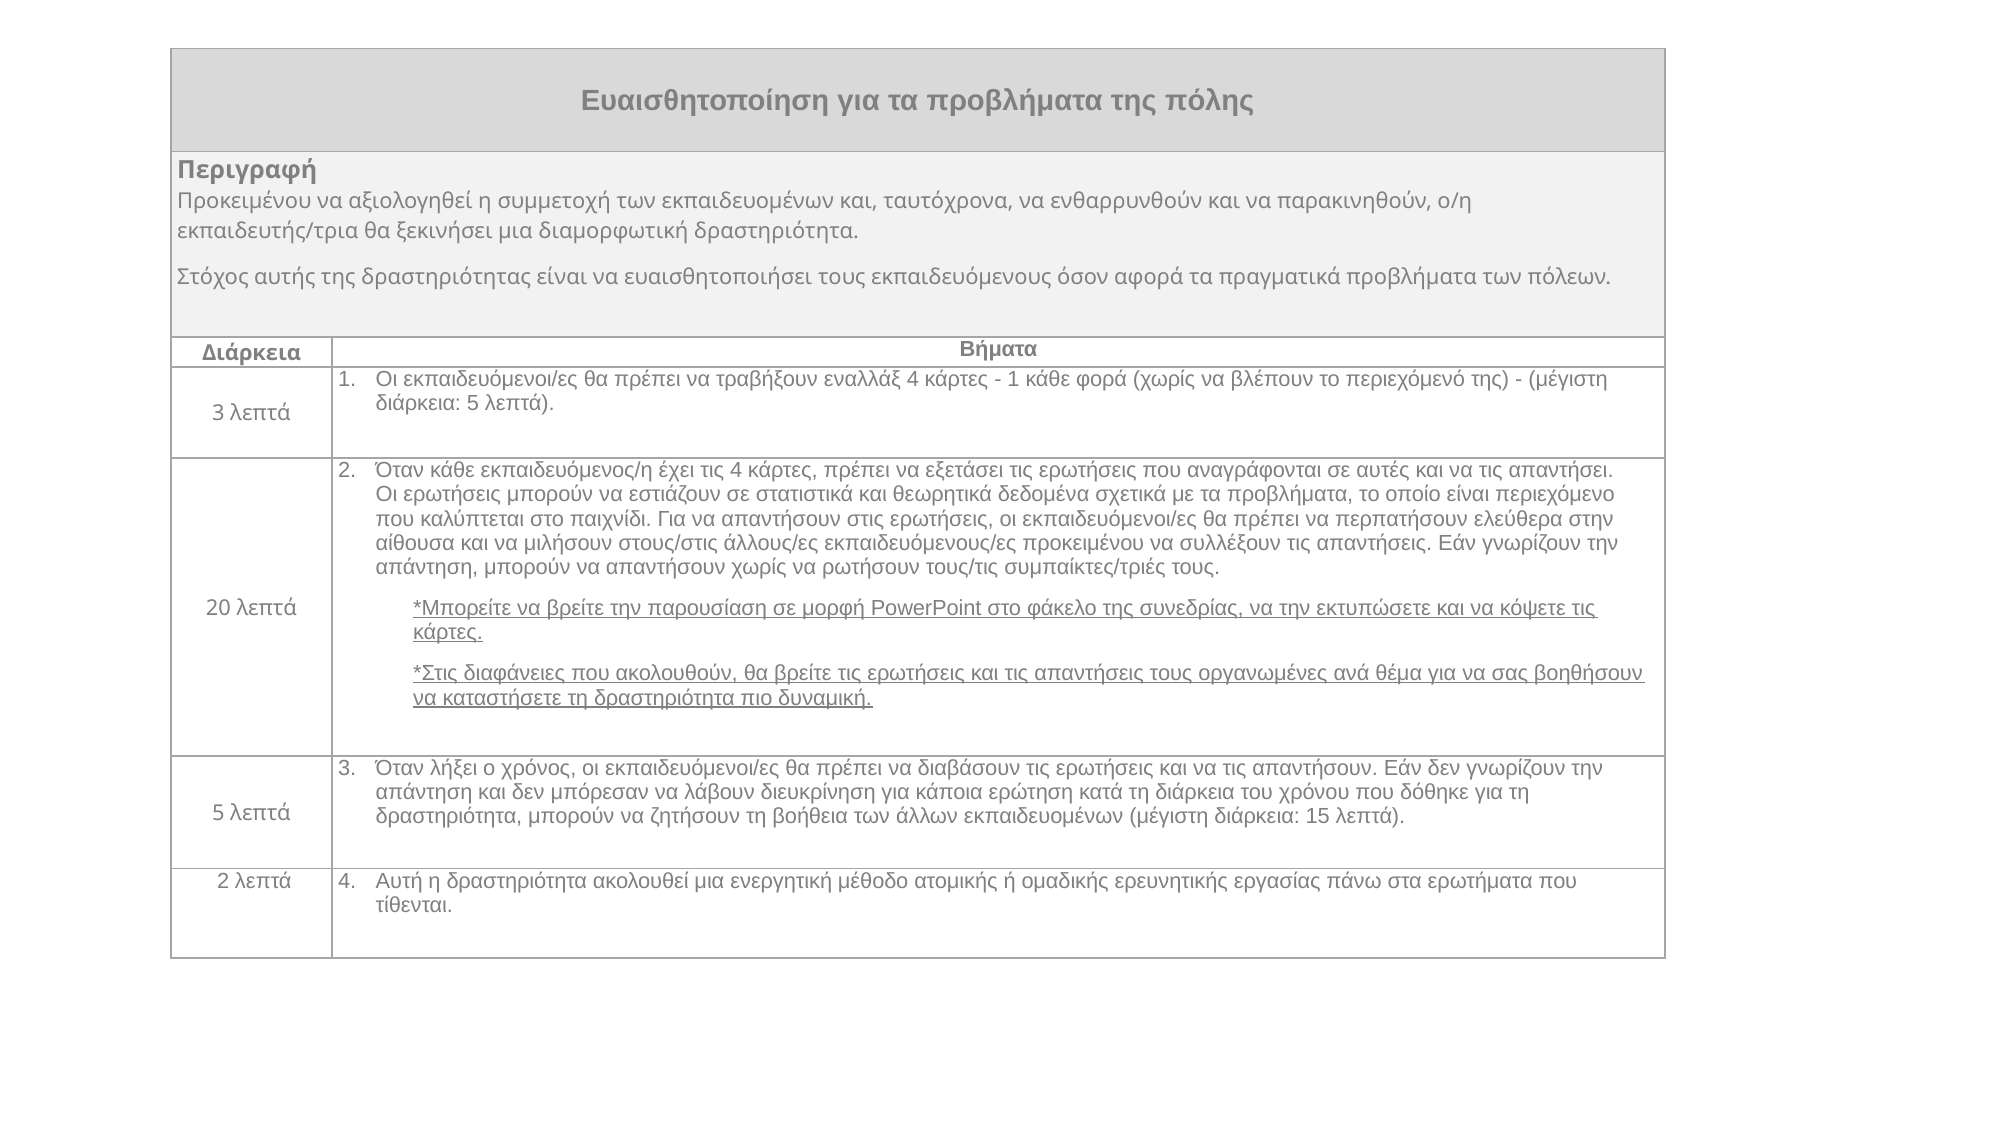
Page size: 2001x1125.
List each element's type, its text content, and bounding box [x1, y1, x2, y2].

table_cell Περιγραφή Προκειμένου να αξιολογηθεί η συμμετοχή των εκπαιδευομένων και, ταυτόχρονα, να ενθαρρυνθούν και να παρακινηθούν, ο/η εκπαιδευτής/τρια θα ξεκινήσει μια διαμορφωτική δραστηριότητα. Στόχος αυτής της δραστηριότητας είναι να ευαισθητοποιήσει τους εκπαιδευόμενους όσον αφορά τα πραγματικά προβλήματα των πόλεων. [172, 152, 1664, 336]
table_cell Βήματα [333, 338, 1664, 366]
table_cell 20 λεπτά [172, 459, 331, 755]
table_cell Οι εκπαιδευόμενοι/ες θα πρέπει να τραβήξουν εναλλάξ 4 κάρτες - 1 κάθε φορά (χωρίς να βλέπουν το περιεχόμενό της) - (μέγιστη διάρκεια: 5 λεπτά). [333, 368, 1664, 457]
table_cell Διάρκεια [172, 338, 331, 366]
table_cell 2 λεπτά [172, 869, 331, 957]
table_cell 3 λεπτά [172, 368, 331, 457]
table_header Ευαισθητοποίηση για τα προβλήματα της πόλης [172, 49, 1664, 151]
table_cell Όταν λήξει ο χρόνος, οι εκπαιδευόμενοι/ες θα πρέπει να διαβάσουν τις ερωτήσεις και να τις απαντήσουν. Εάν δεν γνωρίζουν την απάντηση και δεν μπόρεσαν να λάβουν διευκρίνηση για κάποια ερώτηση κατά τη διάρκεια του χρόνου που δόθηκε για τη δραστηριότητα, μπορούν να ζητήσουν τη βοήθεια των άλλων εκπαιδευομένων (μέγιστη διάρκεια: 15 λεπτά). [333, 757, 1664, 868]
table_cell Όταν κάθε εκπαιδευόμενος/η έχει τις 4 κάρτες, πρέπει να εξετάσει τις ερωτήσεις που αναγράφονται σε αυτές και να τις απαντήσει. Οι ερωτήσεις μπορούν να εστιάζουν σε στατιστικά και θεωρητικά δεδομένα σχετικά με τα προβλήματα, το οποίο είναι περιεχόμενο που καλύπτεται στο παιχνίδι. Για να απαντήσουν στις ερωτήσεις, οι εκπαιδευόμενοι/ες θα πρέπει να περπατήσουν ελεύθερα στην αίθουσα και να μιλήσουν στους/στις άλλους/ες εκπαιδευόμενους/ες προκειμένου να συλλέξουν τις απαντήσεις. Εάν γνωρίζουν την απάντηση, μπορούν να απαντήσουν χωρίς να ρωτήσουν τους/τις συμπαίκτες/τριές τους. *Μπορείτε να βρείτε την παρουσίαση σε μορφή PowerPoint στο φάκελο της συνεδρίας, να την εκτυπώσετε και να κόψετε τις κάρτες. *Στις διαφάνειες που ακολουθούν, θα βρείτε τις ερωτήσεις και τις απαντήσεις τους οργανωμένες ανά θέμα για να σας βοηθήσουν να καταστήσετε τη δραστηριότητα πιο δυναμική. [333, 459, 1664, 755]
table_cell 5 λεπτά [172, 757, 331, 868]
table_cell Αυτή η δραστηριότητα ακολουθεί μια ενεργητική μέθοδο ατομικής ή ομαδικής ερευνητικής εργασίας πάνω στα ερωτήματα που τίθενται. [333, 869, 1664, 957]
